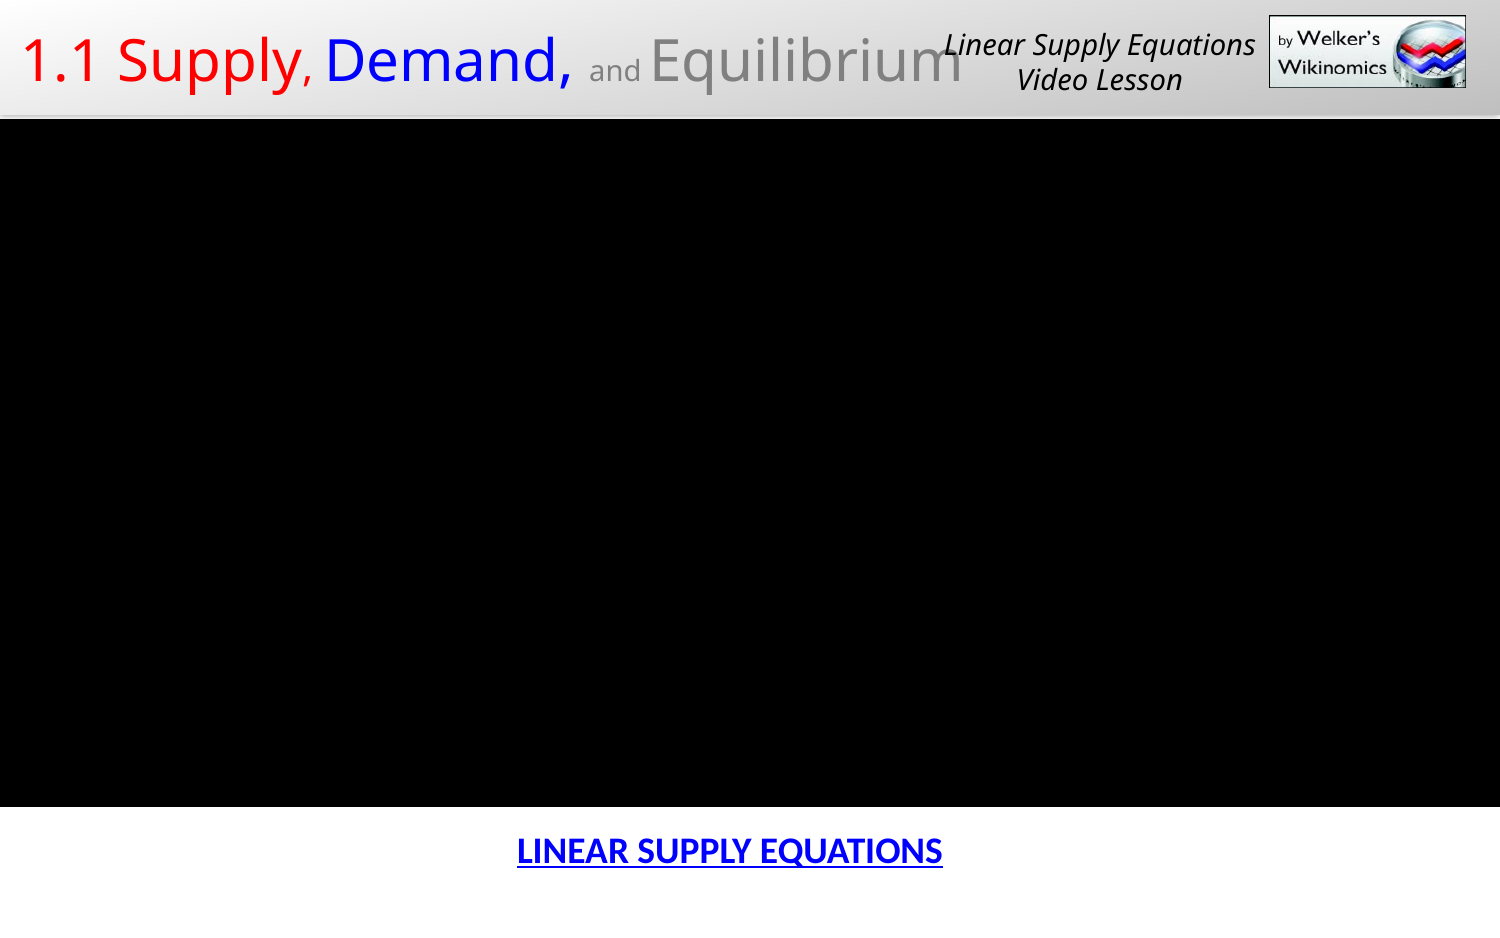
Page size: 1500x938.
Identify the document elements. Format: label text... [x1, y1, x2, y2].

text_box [0, 0, 1500, 115]
text_box LINEAR SUPPLY EQUATIONS [502, 818, 959, 879]
picture [0, 119, 1500, 807]
